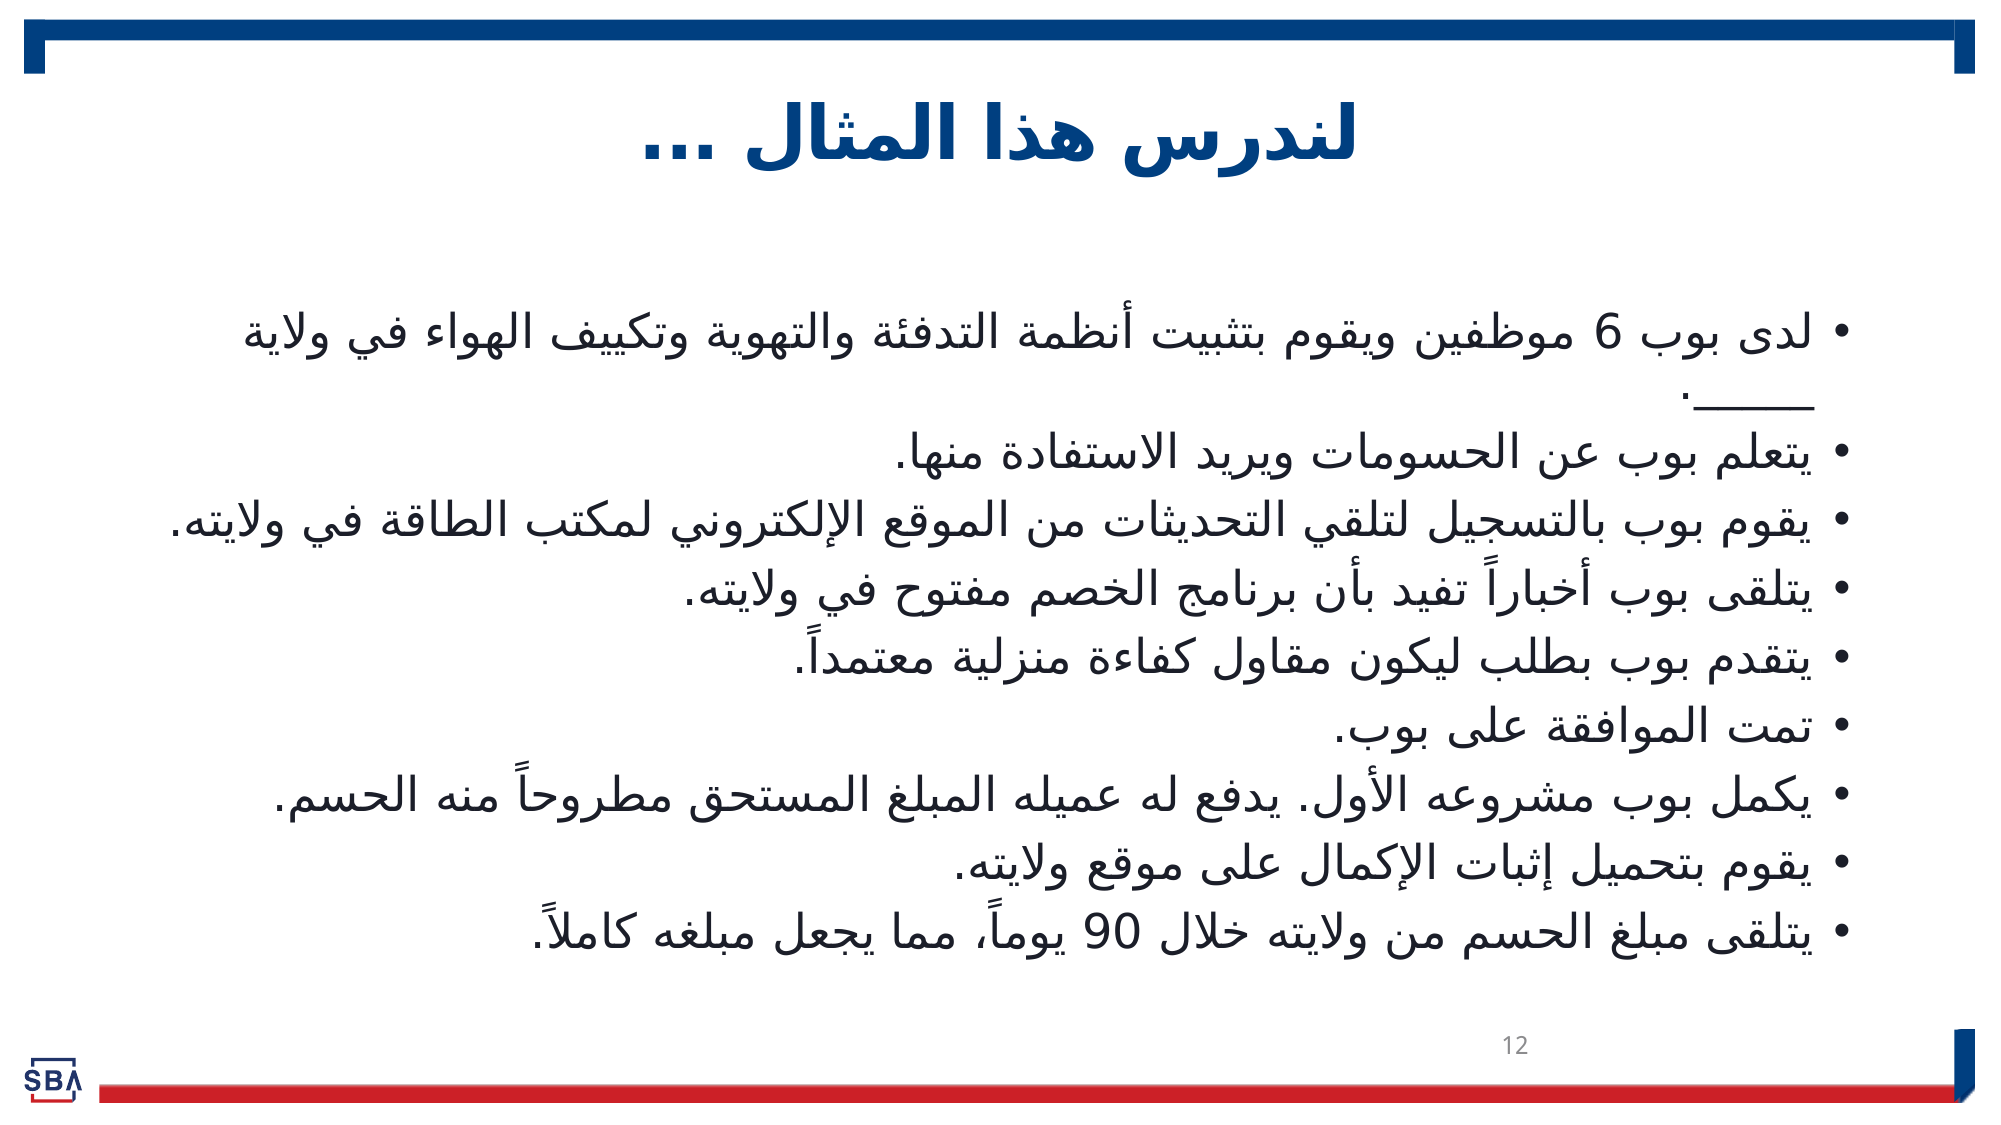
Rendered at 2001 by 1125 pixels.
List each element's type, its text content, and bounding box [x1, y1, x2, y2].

slide_number 12 [1486, 1016, 1937, 1076]
title لندرس هذا المثال ... [137, 87, 1863, 186]
list لدى بوب 6 موظفين ويقوم بتثبيت أنظمة التدفئة والتهوية وتكييف الهواء في ولاية _____. يتعلم بوب عن الحسومات ويريد الاستفادة منها. يقوم بوب بالتسجيل لتلقي التحديثات من الموقع الإلكتروني لمكتب الطاقة في ولايته. يتلقى بوب أخباراً تفيد بأن برنامج الخصم مفتوح في ولايته. يتقدم بوب بطلب ليكون مقاول كفاءة منزلية معتمداً. تمت الموافقة على بوب. يكمل بوب مشروعه الأول. يدفع له عميله المبلغ المستحق مطروحاً منه الحسم. يقوم بتحميل إثبات الإكمال على موقع ولايته. يتلقى مبلغ الحسم من ولايته خلال 90 يوماً، مما يجعل مبلغه كاملاً. [137, 299, 1863, 990]
